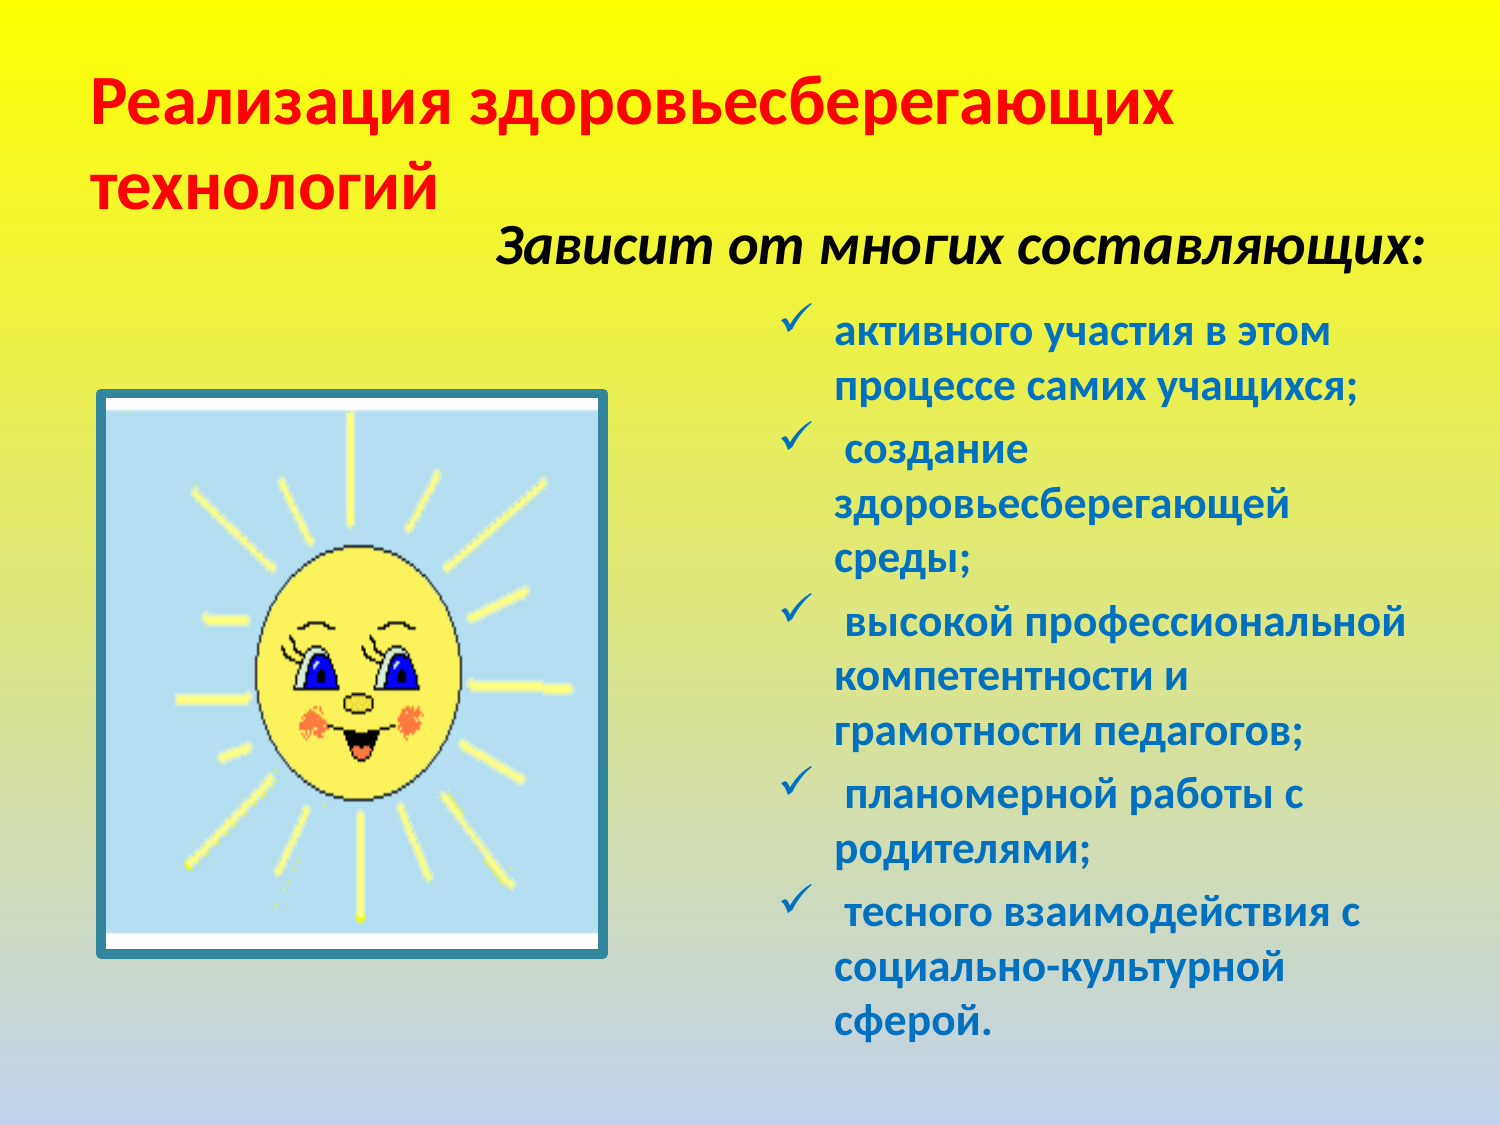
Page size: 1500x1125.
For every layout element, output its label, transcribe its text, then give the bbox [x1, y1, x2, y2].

list активного участия в этом процессе самих учащихся; создание здоровьесберегающей среды; высокой профессиональной компетентности и грамотности педагогов; планомерной работы с родителями; тесного взаимодействия с социально-культурной сферой. [762, 292, 1425, 1067]
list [105, 398, 599, 950]
title Реализация здоровьесберегающих технологий [75, 45, 1425, 233]
text_box Зависит от многих составляющих: [480, 199, 1453, 284]
